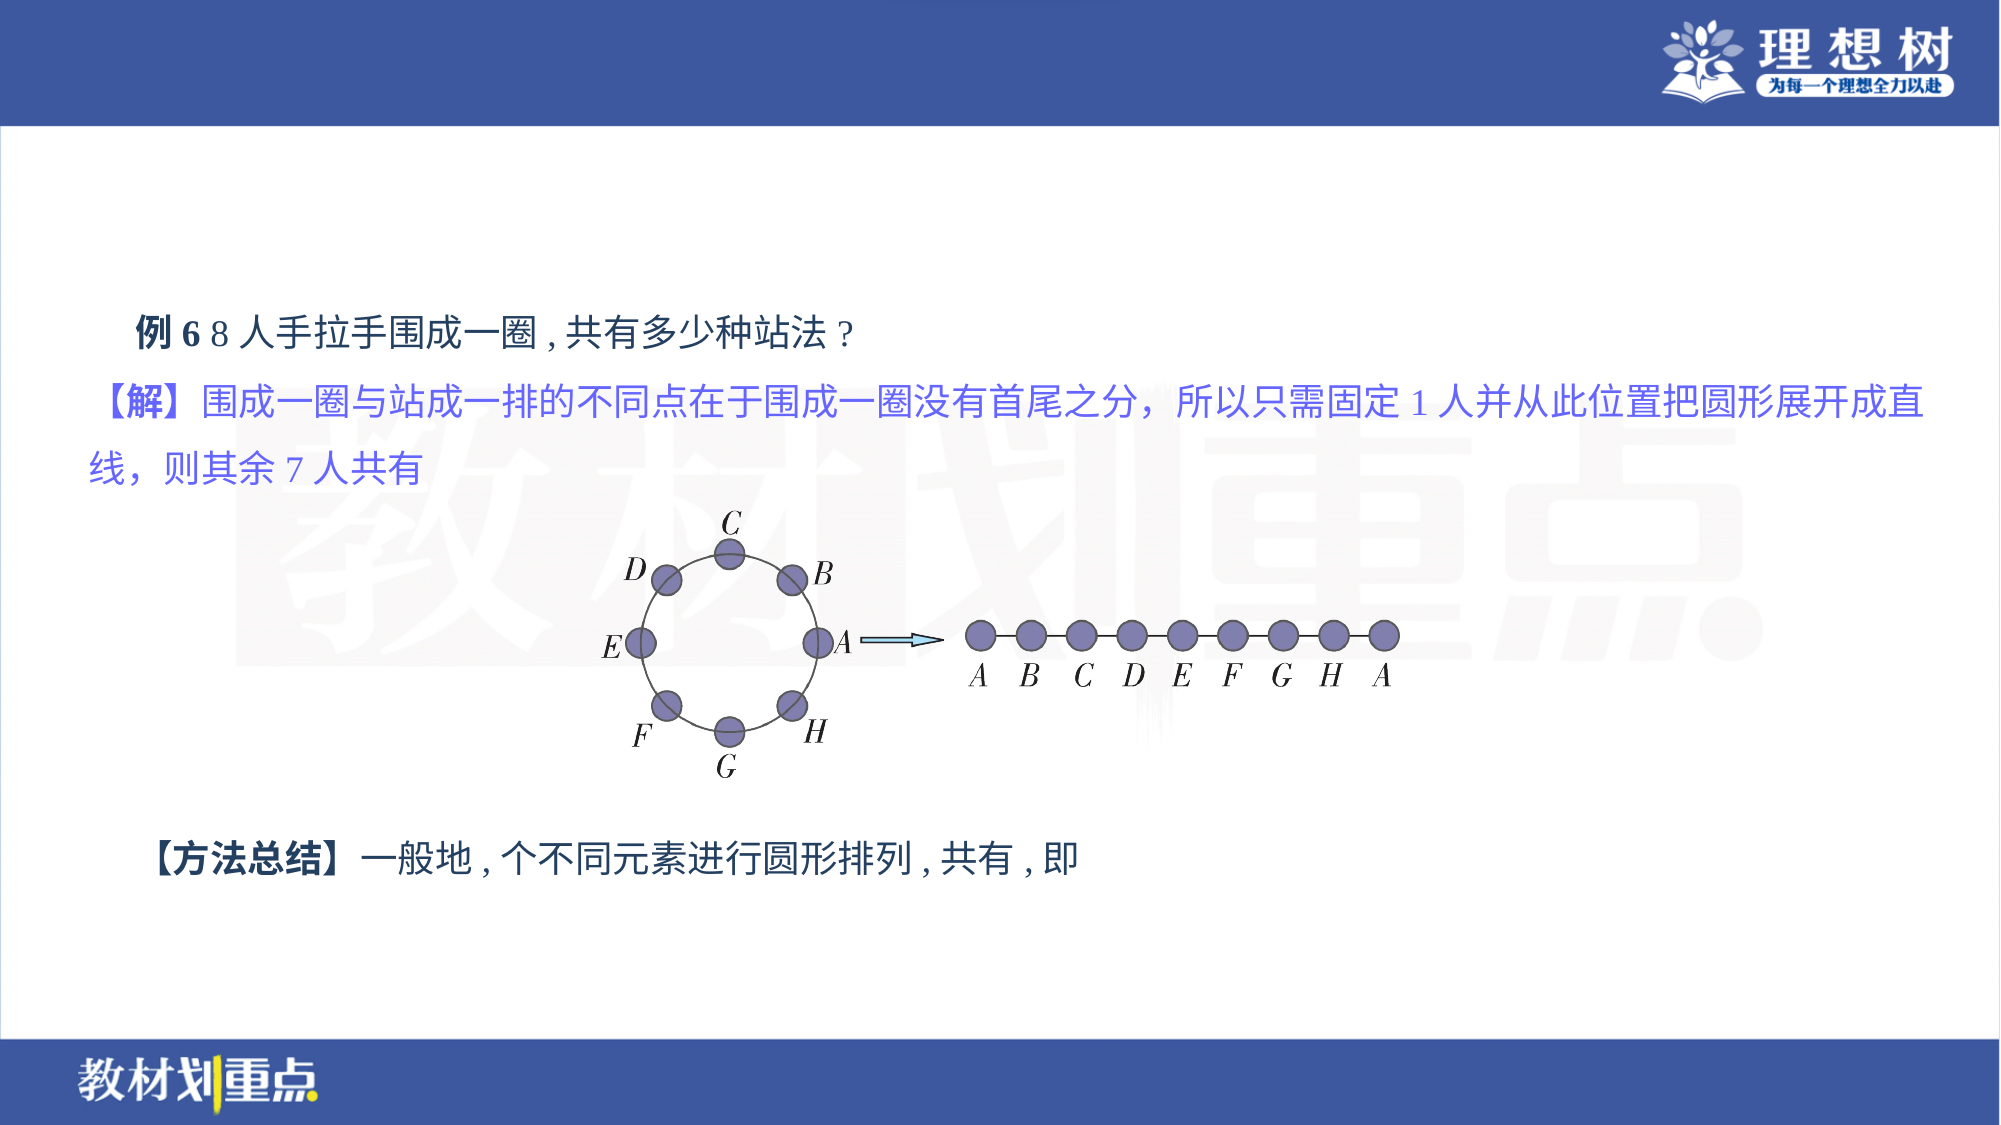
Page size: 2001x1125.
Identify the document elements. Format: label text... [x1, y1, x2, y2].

text_box 例6 8人手拉手围成一圈,共有多少种站法? [88, 287, 1911, 347]
picture [0, 0, 2000, 1125]
